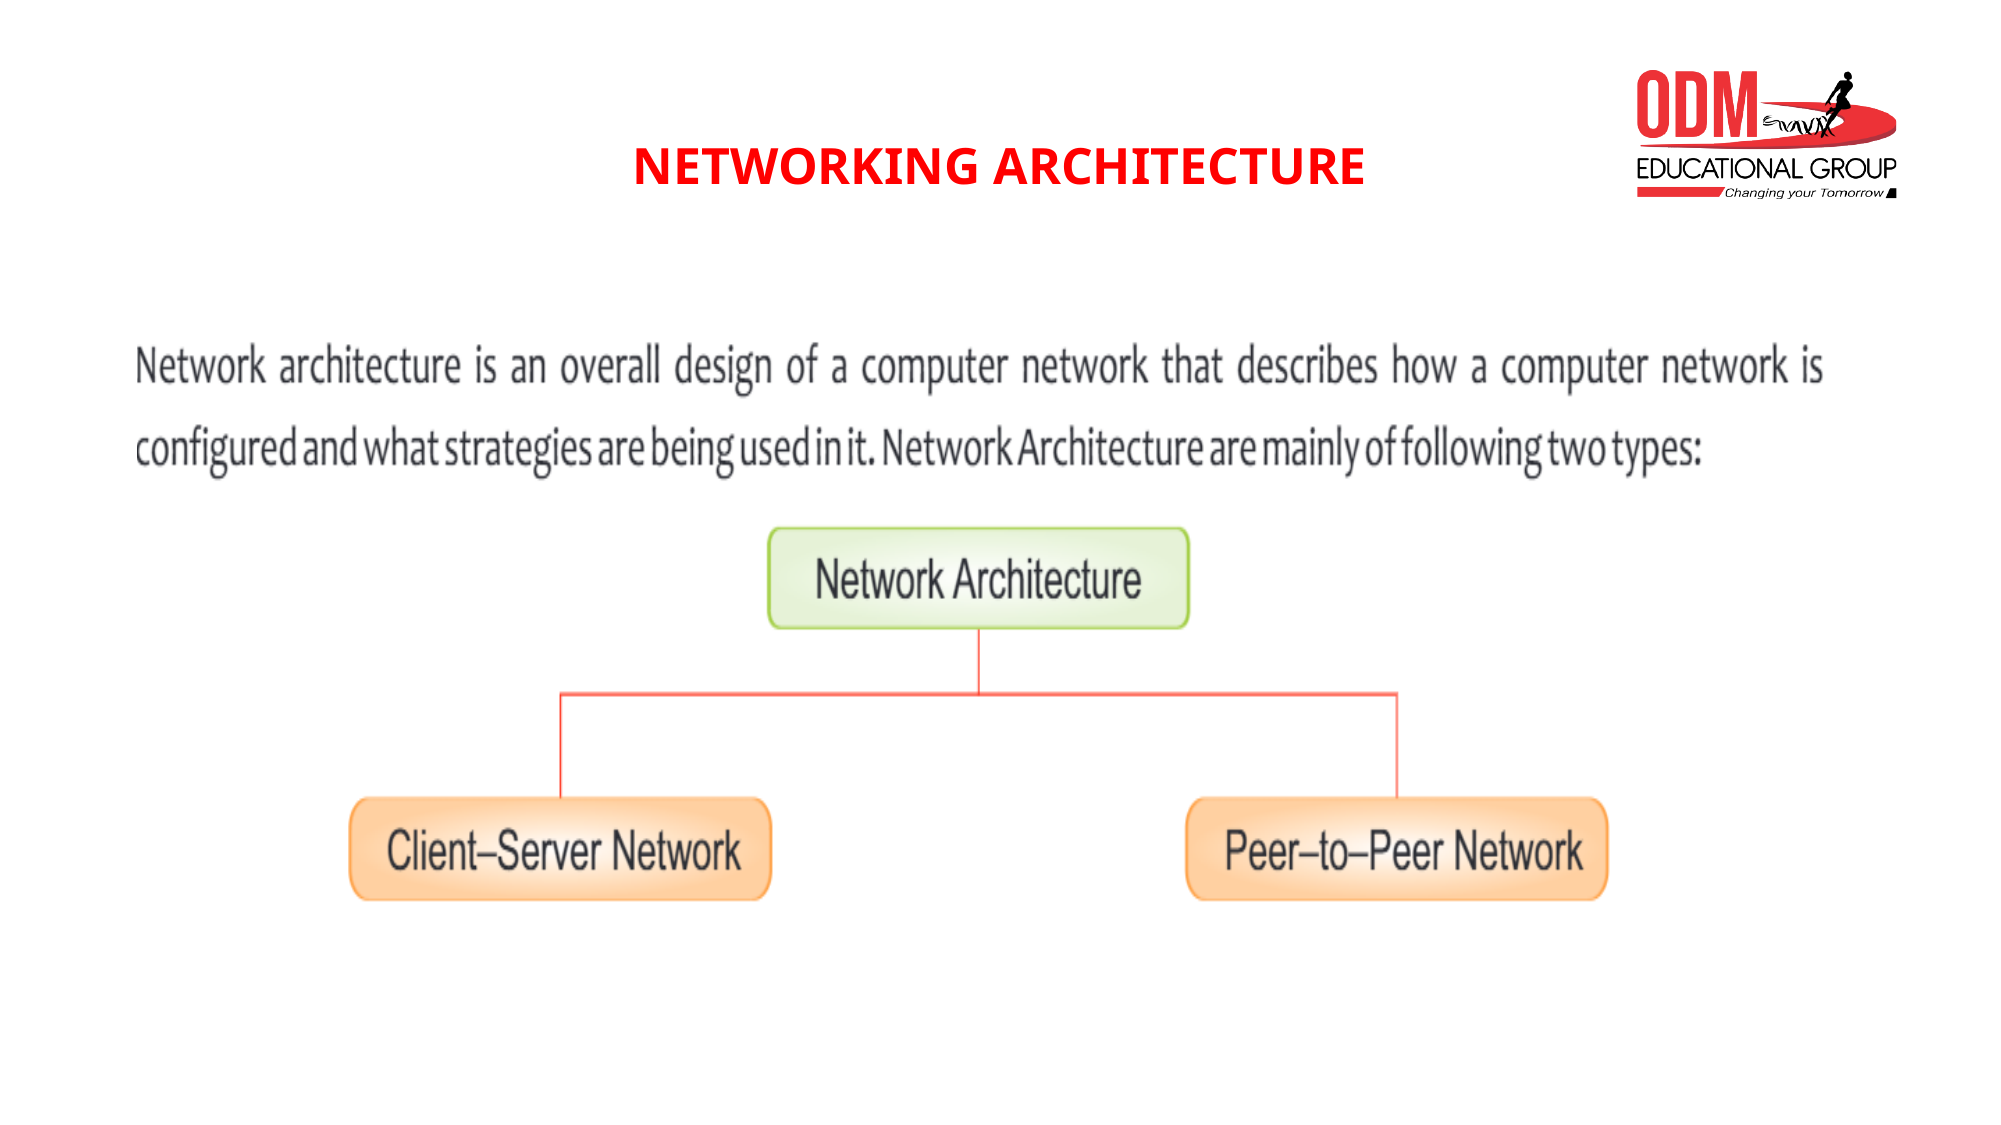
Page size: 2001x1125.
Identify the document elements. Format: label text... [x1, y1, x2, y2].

title NETWORKING ARCHITECTURE [137, 59, 1863, 278]
text_box [1637, 70, 1897, 199]
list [137, 312, 1863, 926]
